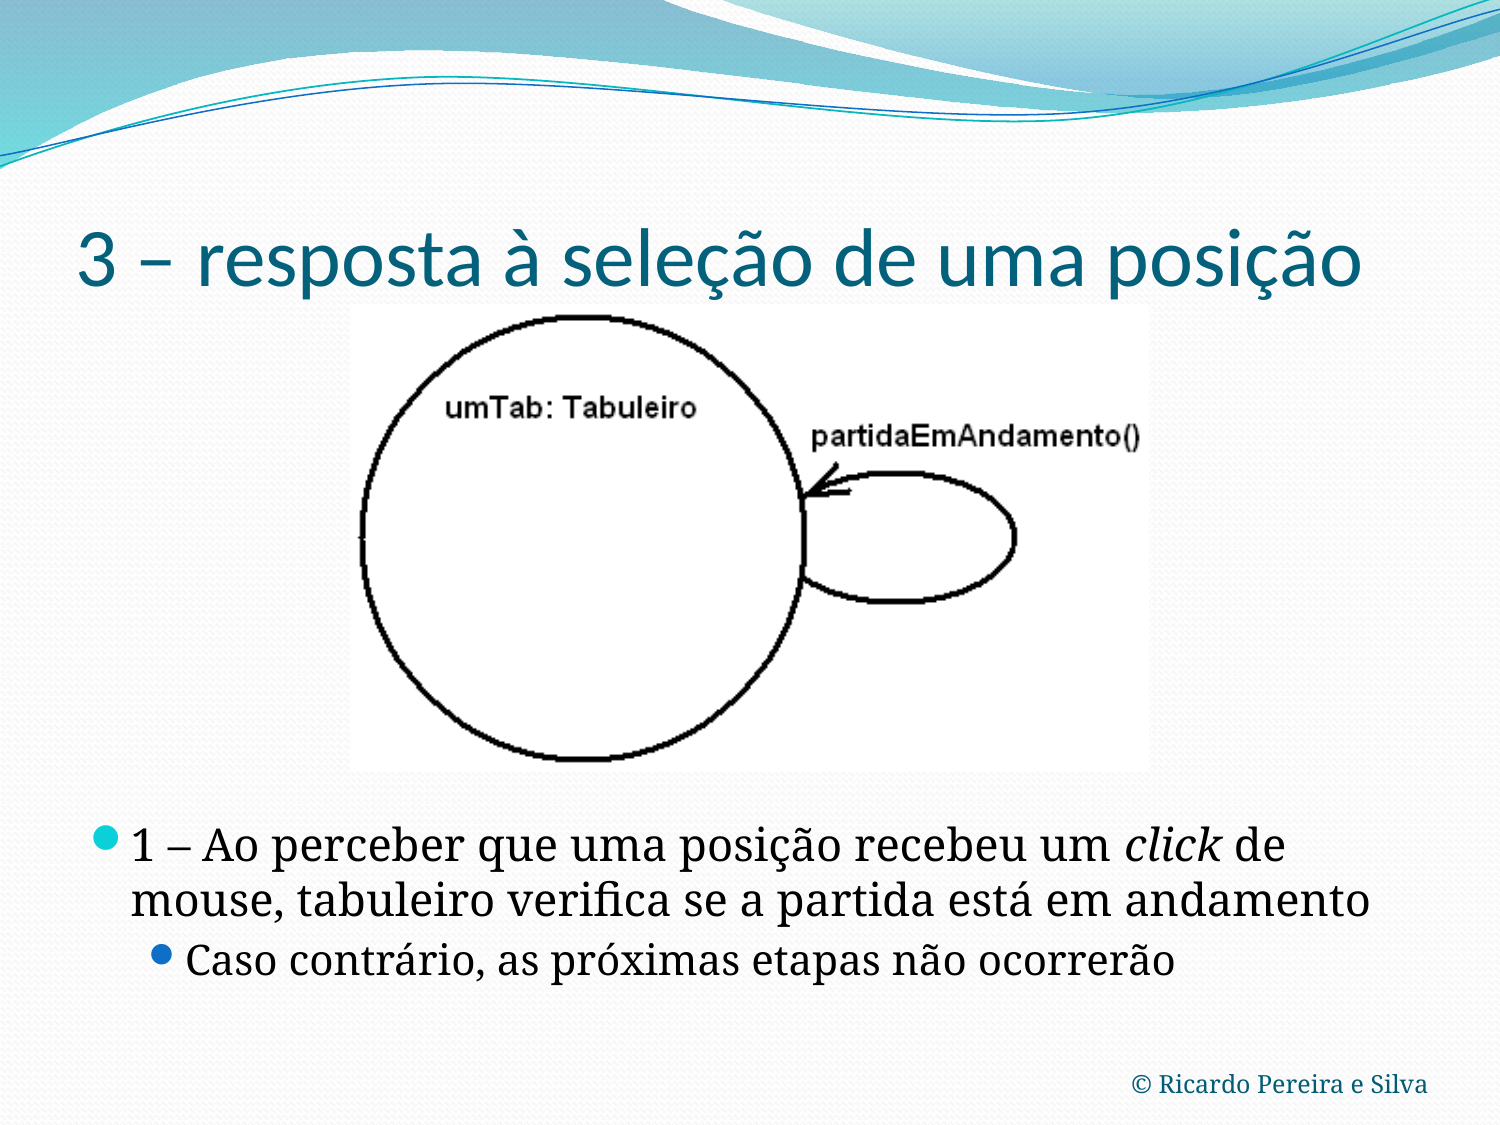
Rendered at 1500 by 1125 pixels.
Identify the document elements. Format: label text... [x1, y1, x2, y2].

list 1 – Ao perceber que uma posição recebeu um click de mouse, tabuleiro verifica se a partida está em andamento Caso contrário, as próximas etapas não ocorrerão [75, 808, 1425, 1038]
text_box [351, 304, 1149, 773]
title 3 – resposta à seleção de uma posição [75, 115, 1425, 303]
footer © Ricardo Pereira e Silva [1101, 1042, 1429, 1103]
